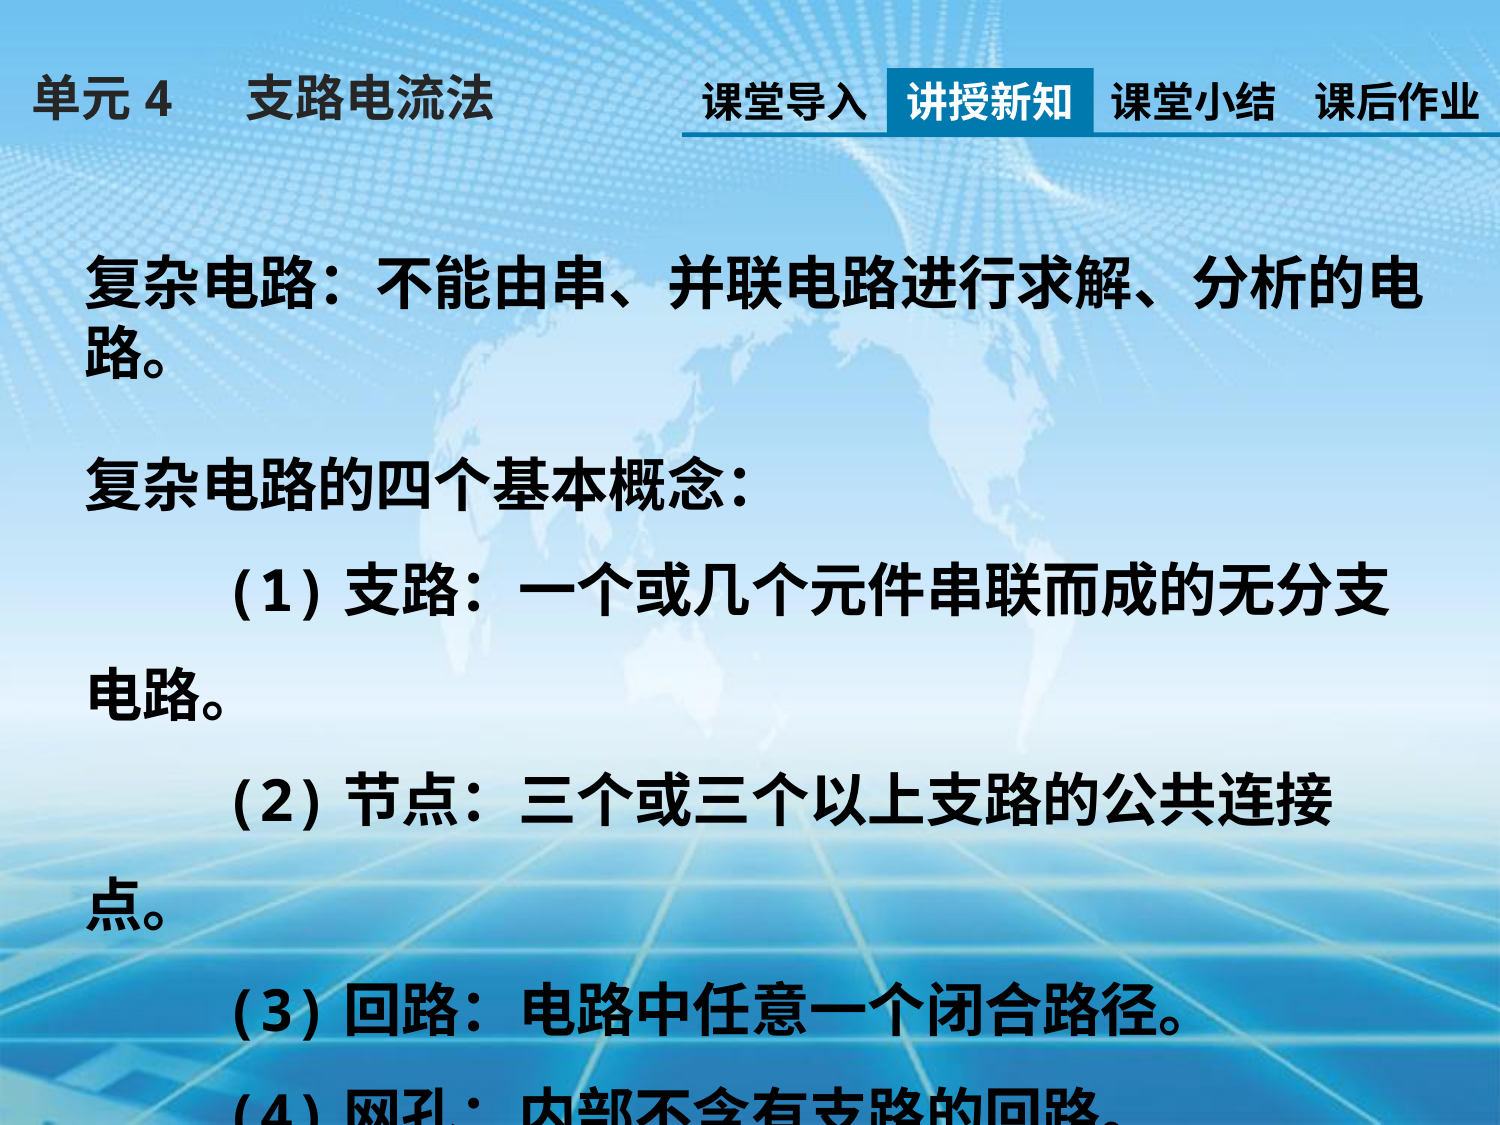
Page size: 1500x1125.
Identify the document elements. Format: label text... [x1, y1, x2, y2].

picture [0, 0, 1500, 1125]
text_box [16, 59, 1500, 135]
text_box 复杂电路的四个基本概念： (1)支路：一个或几个元件串联而成的无分支电路。 (2)节点：三个或三个以上支路的公共连接点。 (3)回路：电路中任意一个闭合路径。 (4)网孔：内部不含有支路的回路。 [69, 406, 1452, 1125]
text_box 复杂电路：不能由串、并联电路进行求解、分析的电路。 [69, 238, 1452, 394]
